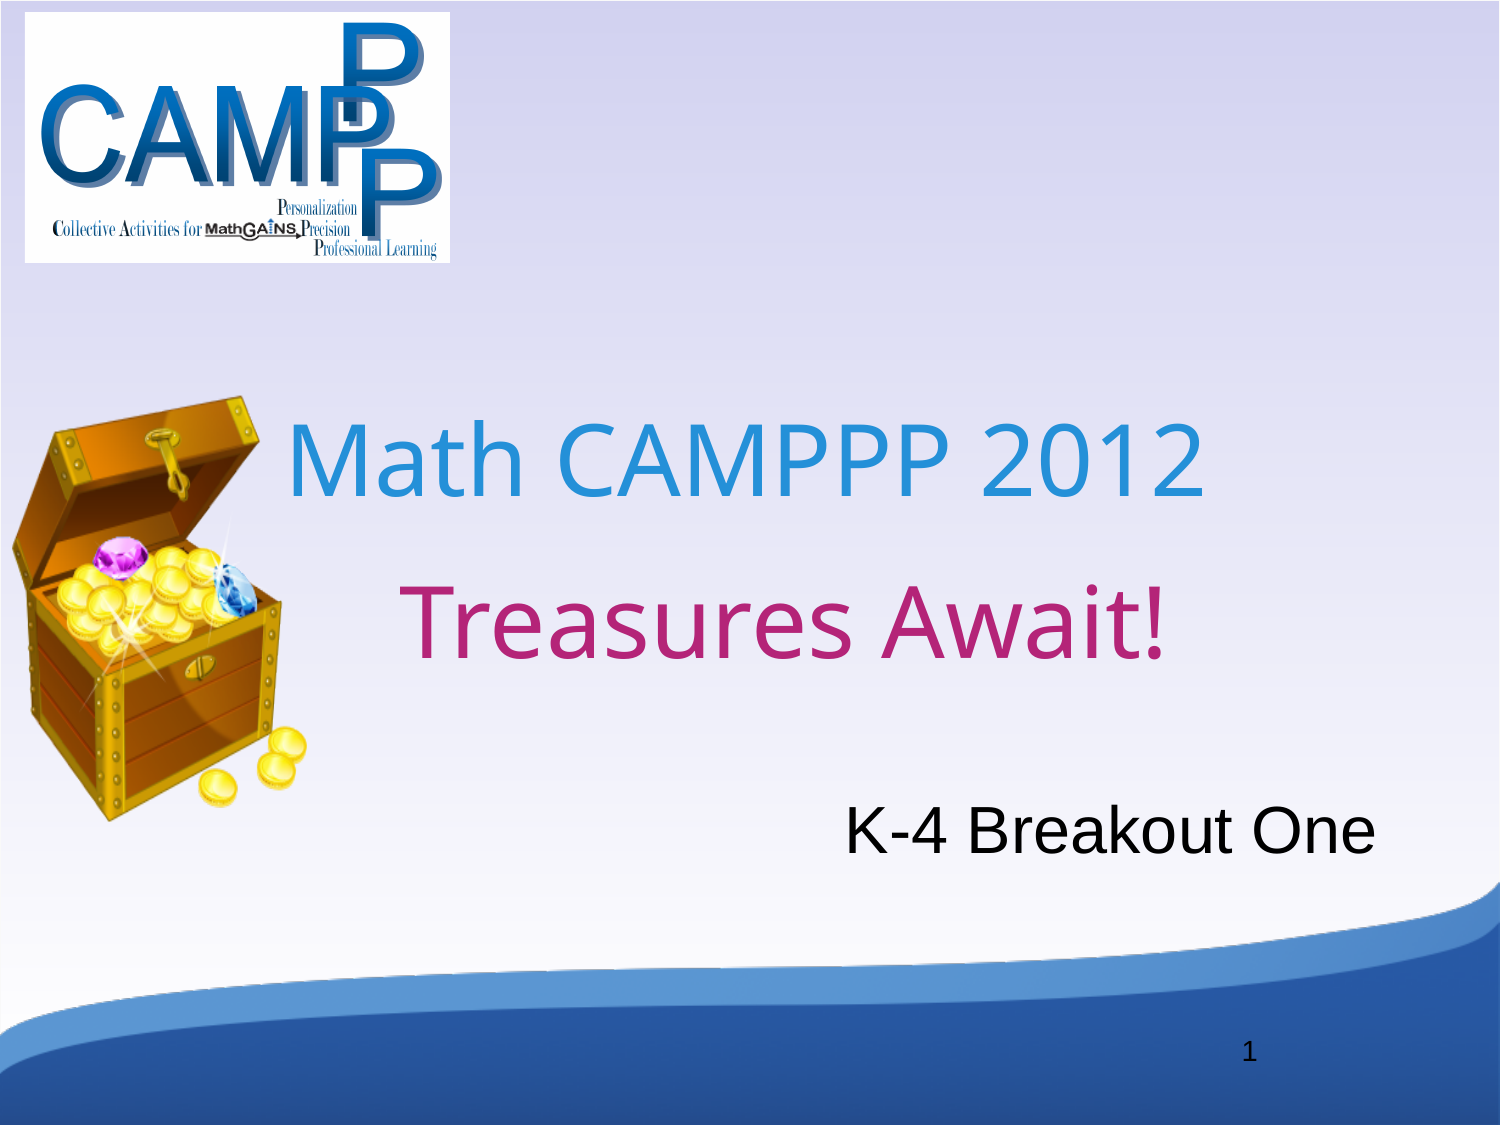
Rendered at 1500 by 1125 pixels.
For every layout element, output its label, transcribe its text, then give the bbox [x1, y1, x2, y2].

list Treasures Await! K-4 Breakout One [149, 549, 1401, 876]
picture [0, 878, 1500, 1125]
picture [24, 12, 451, 263]
title Math CAMPPP 2012 [86, 261, 1414, 651]
text_box [0, 0, 1500, 877]
picture [0, 374, 351, 826]
